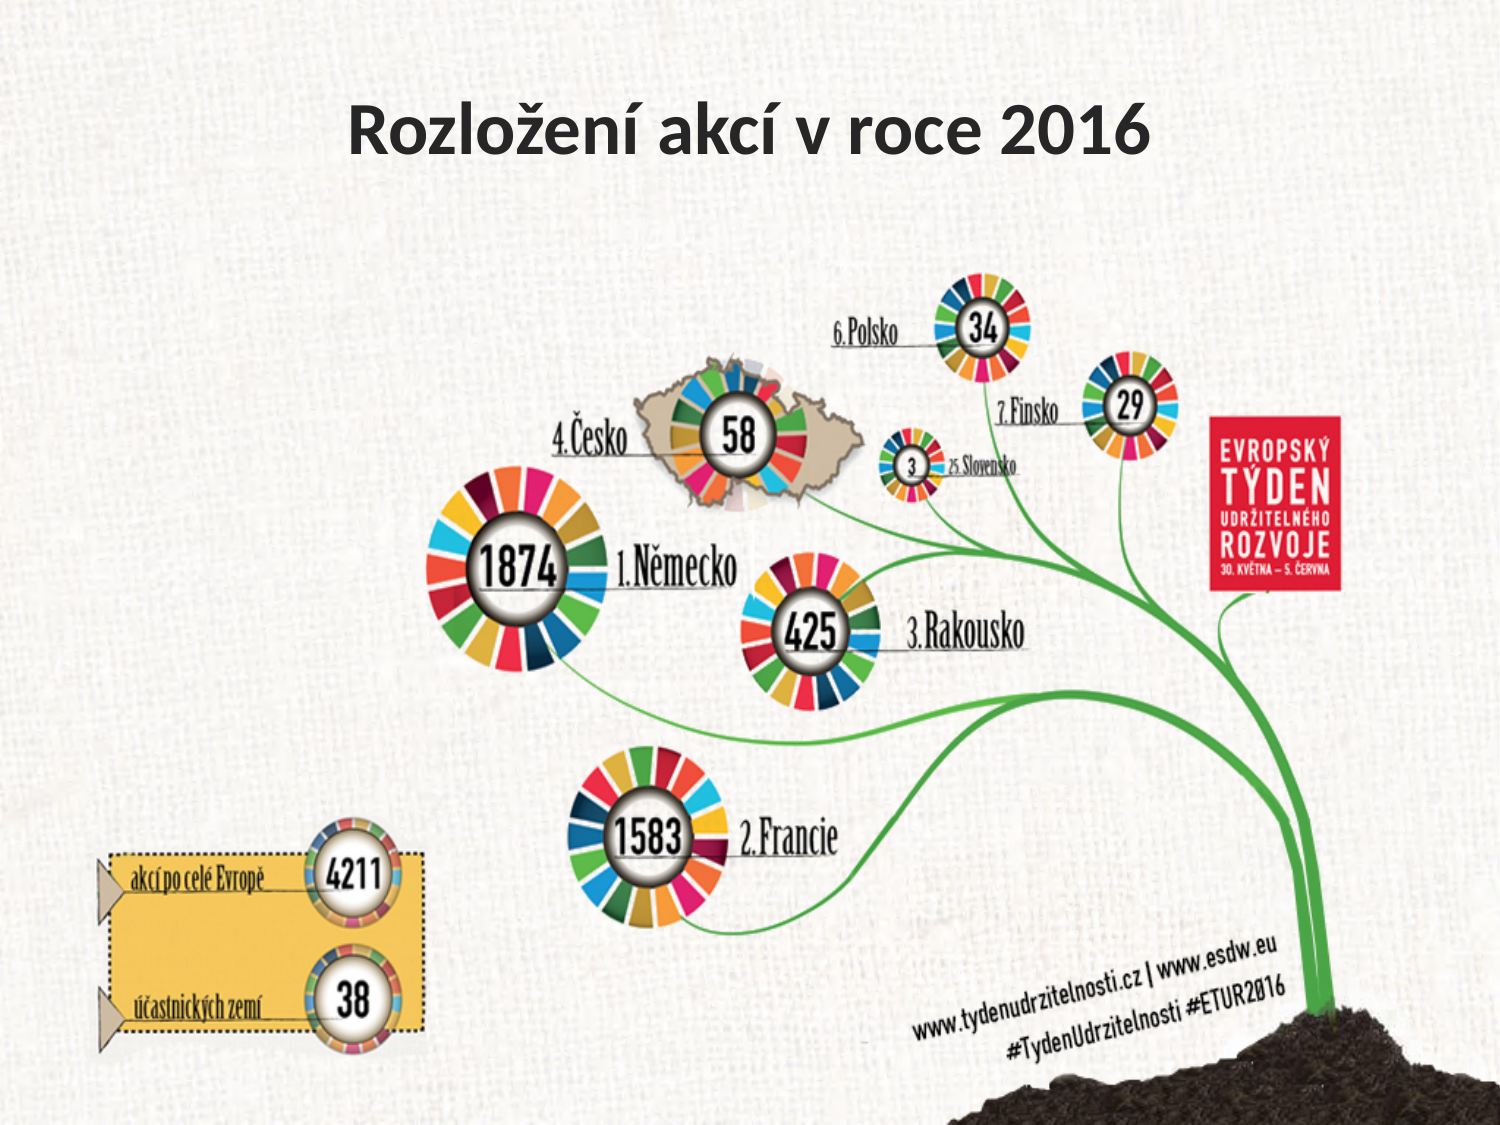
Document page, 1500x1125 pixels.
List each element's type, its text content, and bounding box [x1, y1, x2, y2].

picture [0, 0, 1500, 1125]
title Rozložení akcí v roce 2016 [75, 30, 1425, 219]
